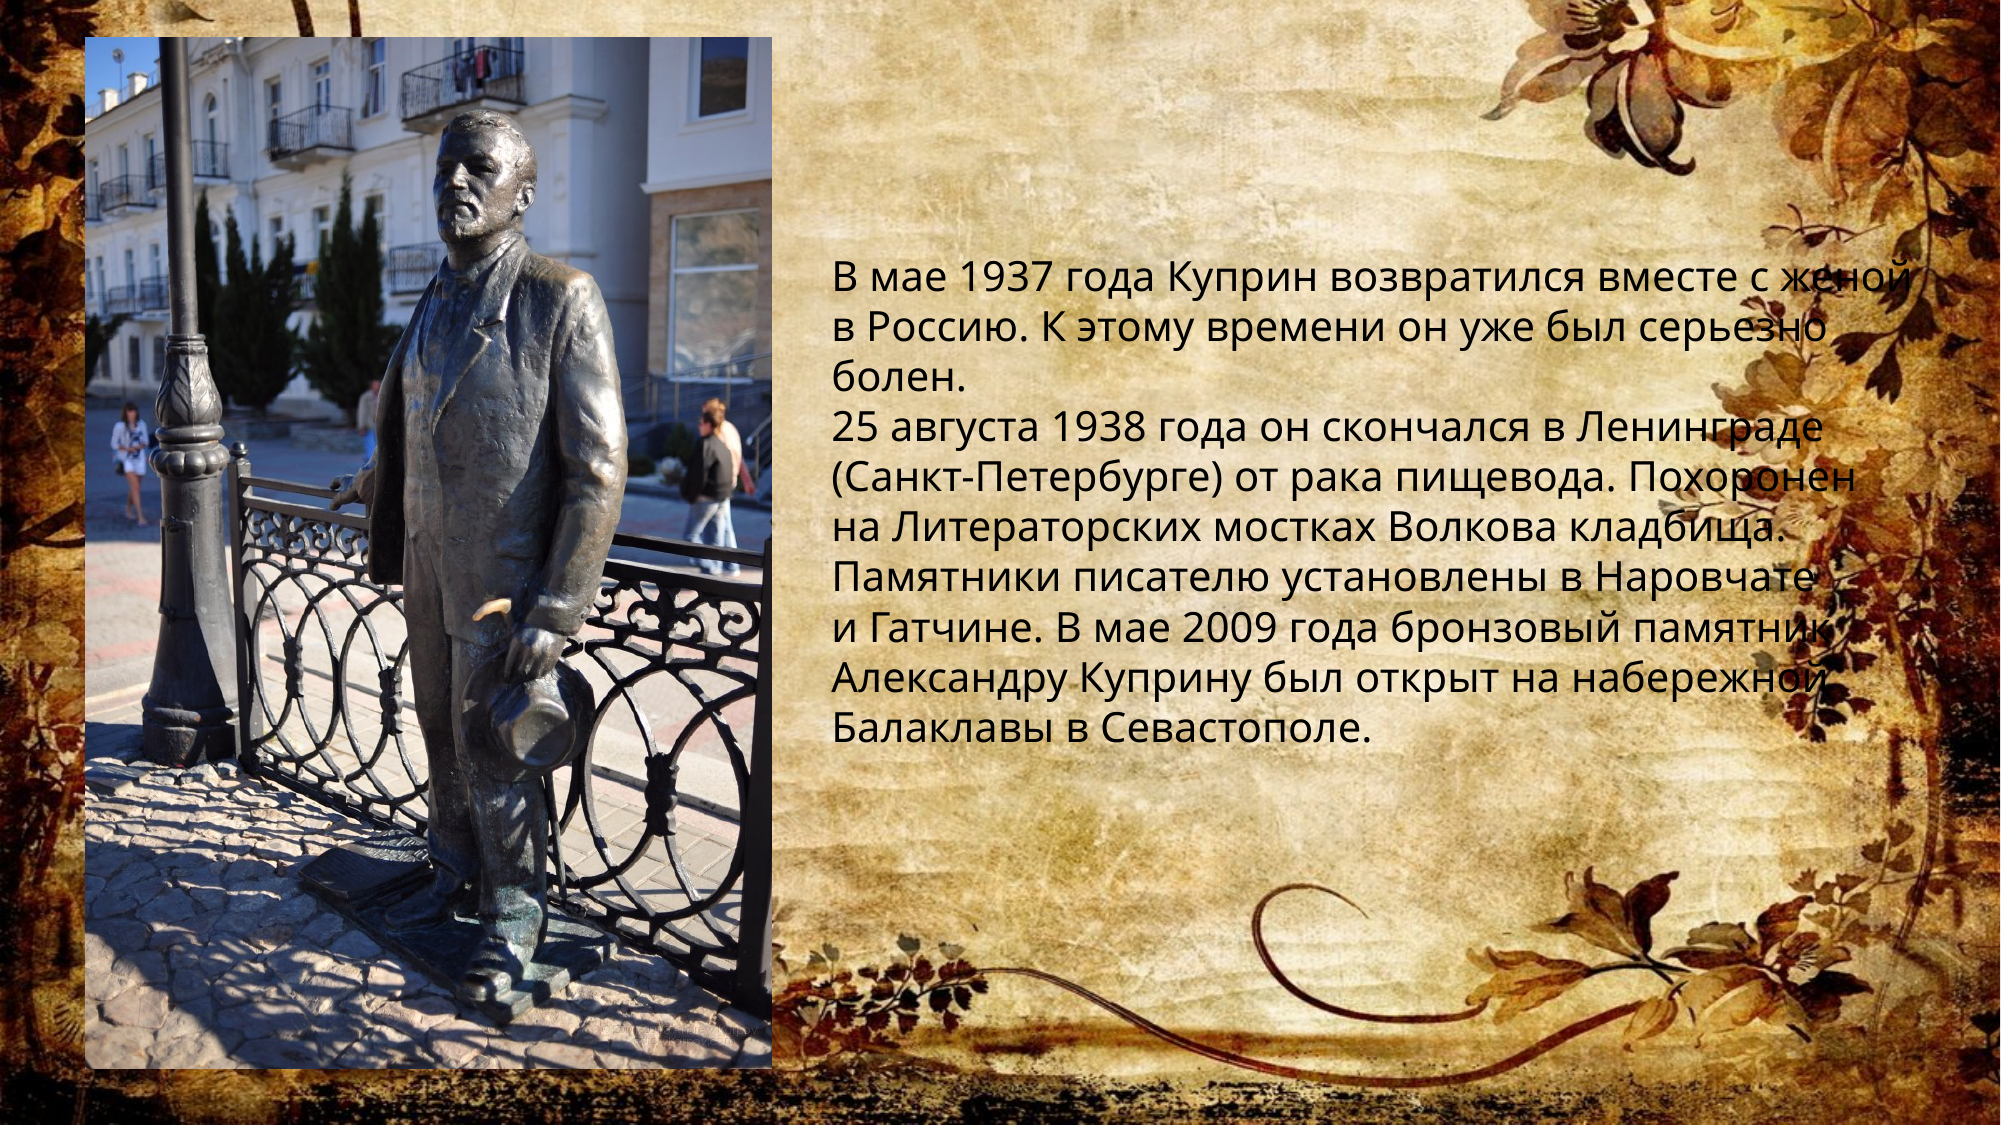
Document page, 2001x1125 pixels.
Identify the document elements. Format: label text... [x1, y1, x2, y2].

text_box В мае 1937 года Куприн возвратился вместе с женой в Россию. К этому времени он уже был серьезно болен. 25 августа 1938 года он скончался в Ленинграде (Санкт-Петербурге) от рака пищевода. Похоронен на Литераторских мостках Волкова кладбища. Памятники писателю установлены в Наровчате и Гатчине. В мае 2009 года бронзовый памятник Александру Куприну был открыт на набережной Балаклавы в Севастополе. [816, 242, 1950, 758]
picture [0, 0, 2001, 1125]
